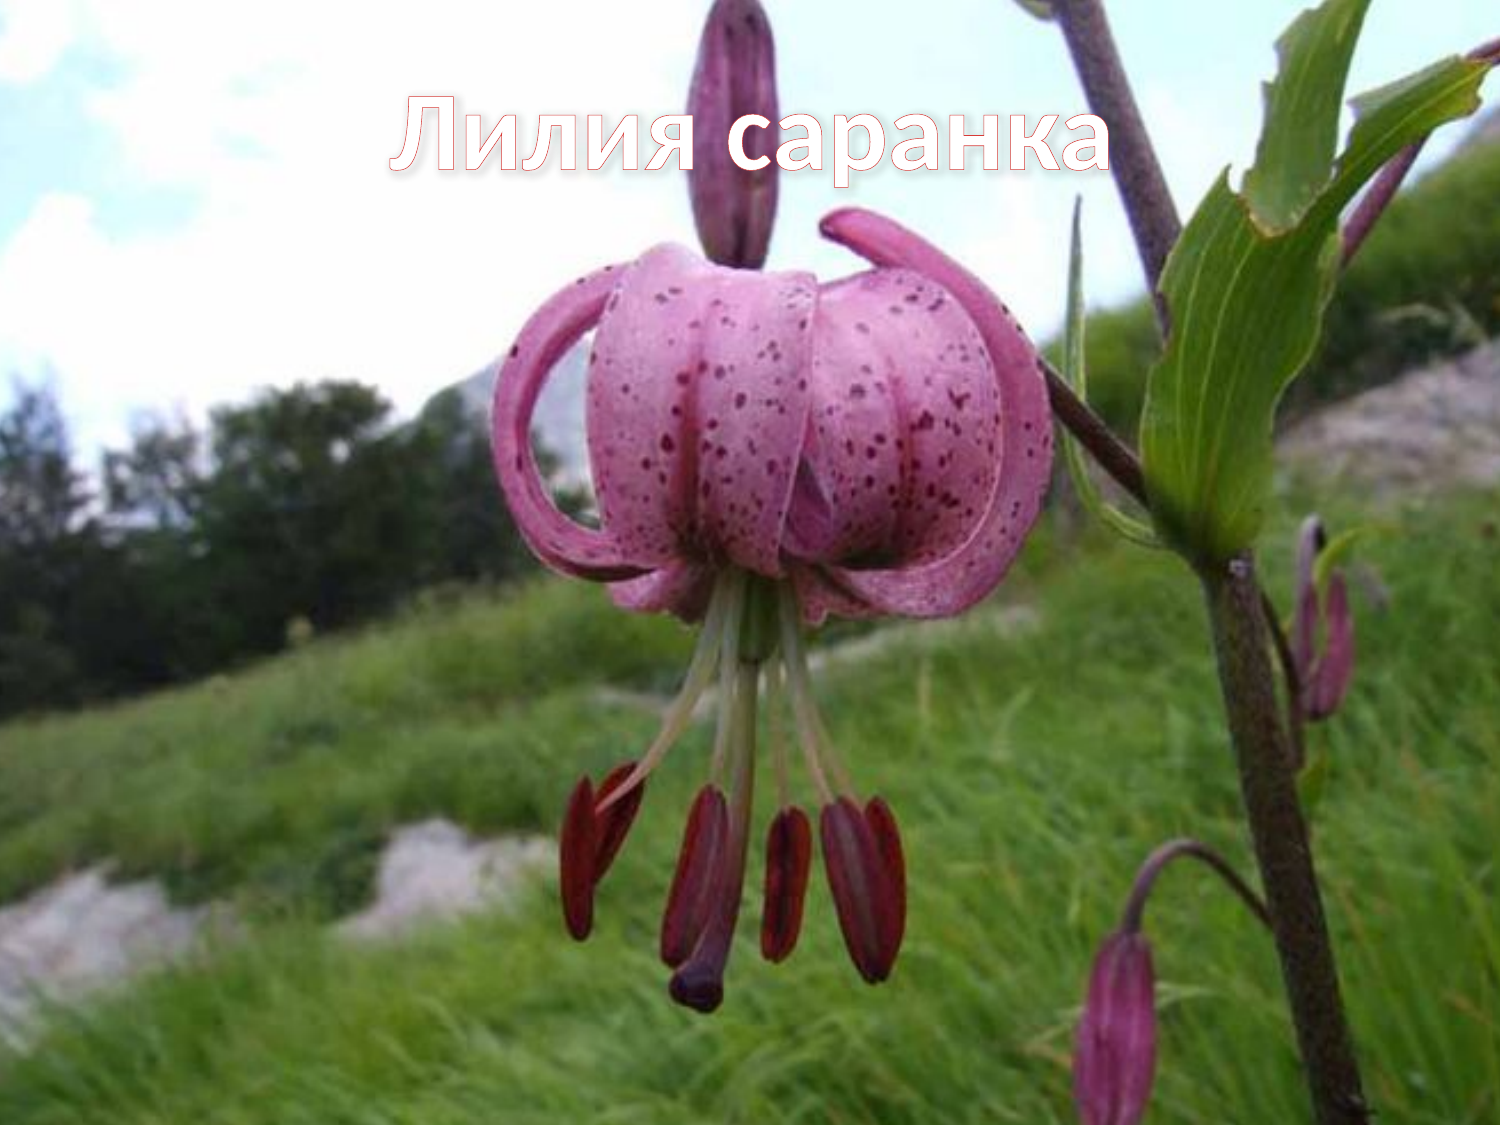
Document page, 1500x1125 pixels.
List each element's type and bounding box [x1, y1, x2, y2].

list [0, 0, 1500, 1125]
